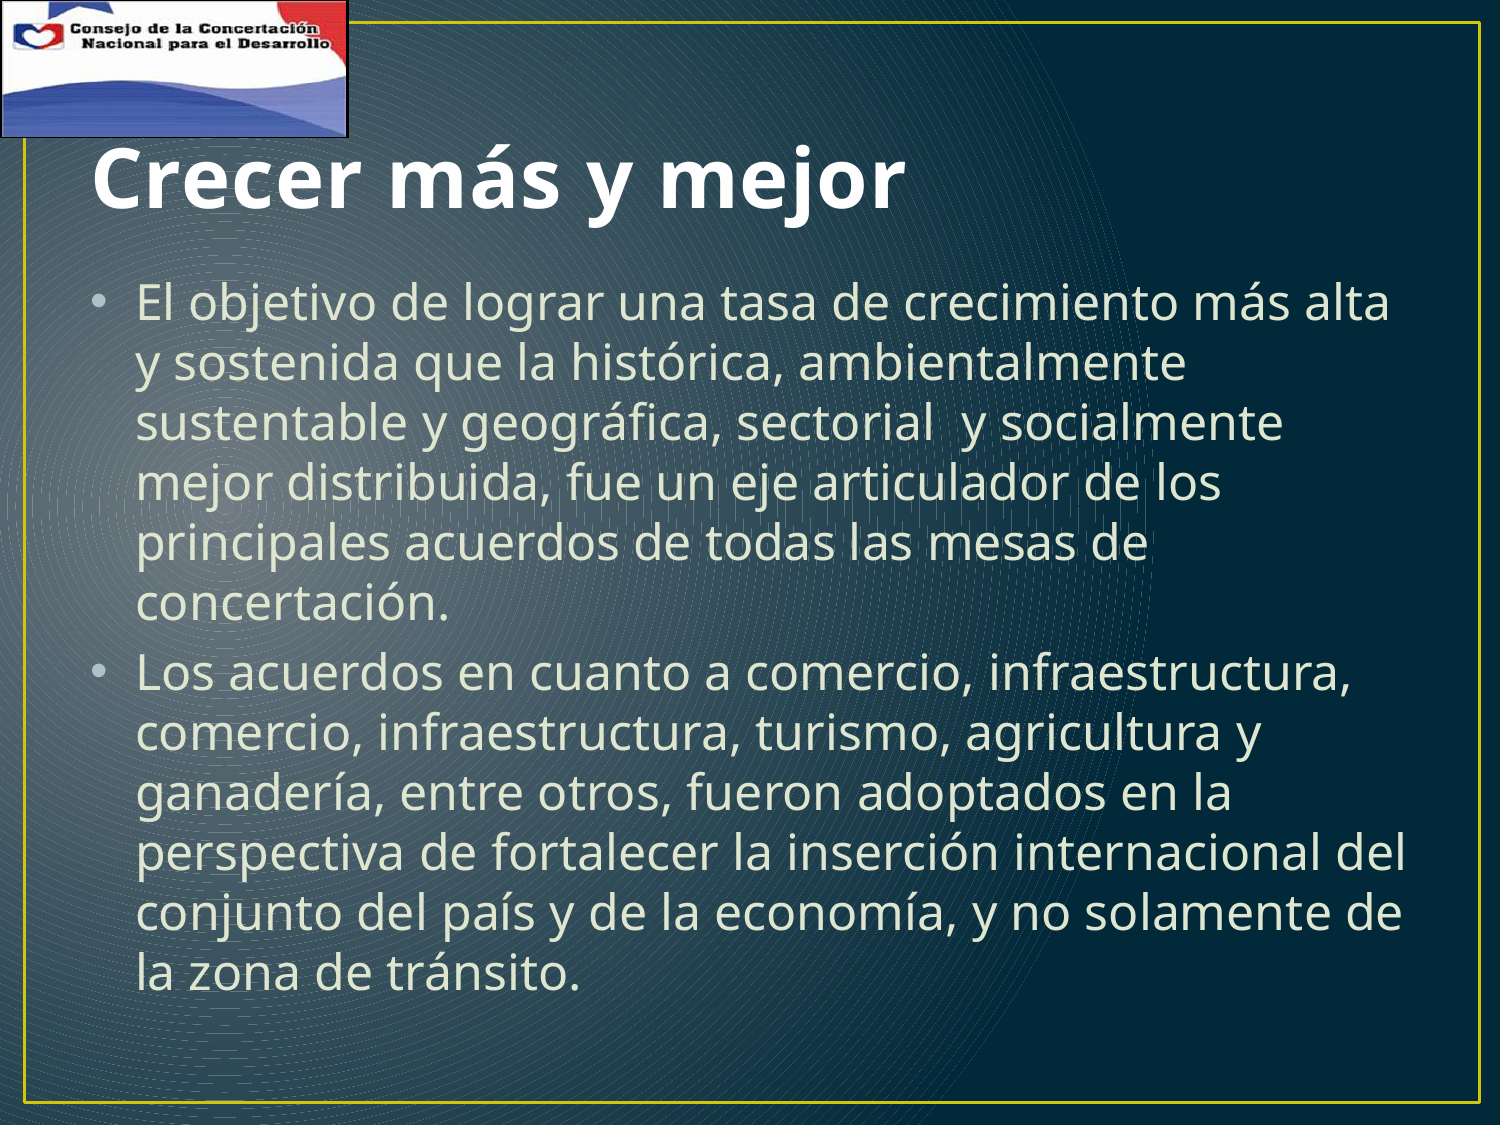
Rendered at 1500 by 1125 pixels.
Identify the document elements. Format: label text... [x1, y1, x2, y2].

title Crecer más y mejor [75, 45, 1425, 233]
list El objetivo de lograr una tasa de crecimiento más alta y sostenida que la histórica, ambientalmente sustentable y geográfica, sectorial y socialmente mejor distribuida, fue un eje articulador de los principales acuerdos de todas las mesas de concertación. Los acuerdos en cuanto a comercio, infraestructura, comercio, infraestructura, turismo, agricultura y ganadería, entre otros, fueron adoptados en la perspectiva de fortalecer la inserción internacional del conjunto del país y de la economía, y no solamente de la zona de tránsito. [75, 262, 1425, 1005]
picture [0, 0, 349, 138]
